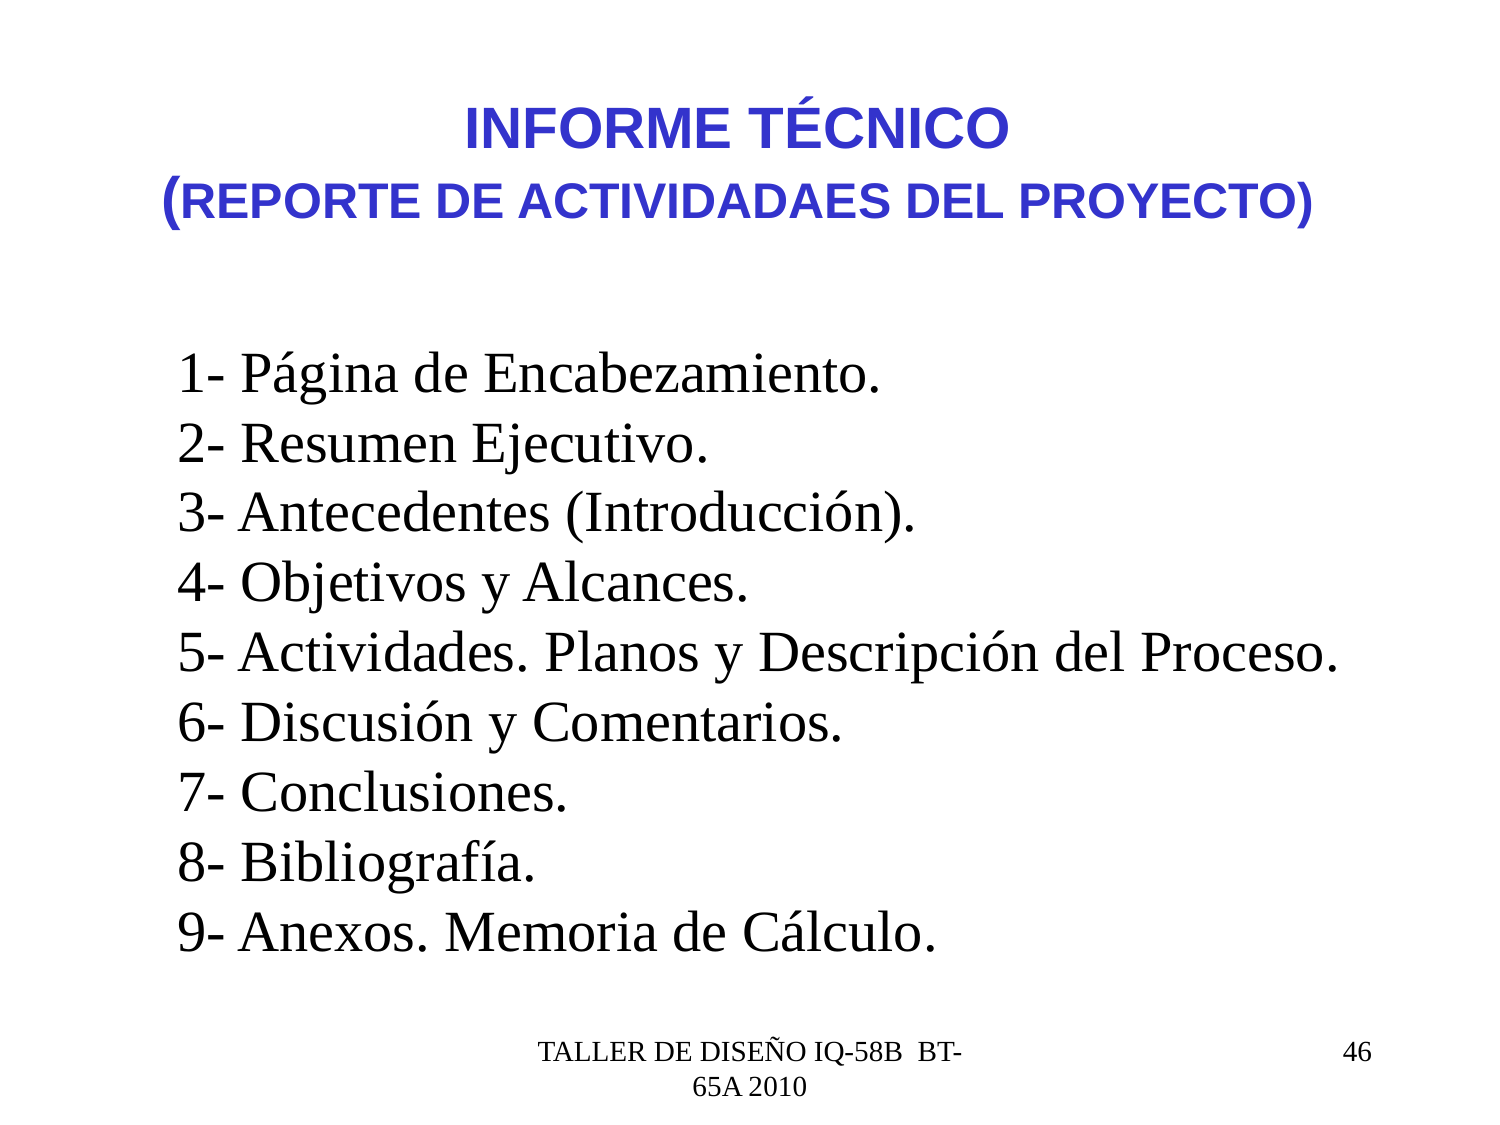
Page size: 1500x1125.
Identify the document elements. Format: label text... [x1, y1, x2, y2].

title INFORME TÉCNICO (REPORTE DE ACTIVIDADAES DEL PROYECTO) [100, 66, 1376, 255]
footer TALLER DE DISEÑO IQ-58B BT-65A 2010 [512, 1024, 988, 1101]
text_box 1- Página de Encabezamiento. 2- Resumen Ejecutivo. 3- Antecedentes (Introducción). 4- Objetivos y Alcances. 5- Actividades. Planos y Descripción del Proceso. 6- Discusión y Comentarios. 7- Conclusiones. 8- Bibliografía. 9- Anexos. Memoria de Cálculo. [162, 326, 1500, 971]
slide_number 46 [1074, 1024, 1388, 1101]
